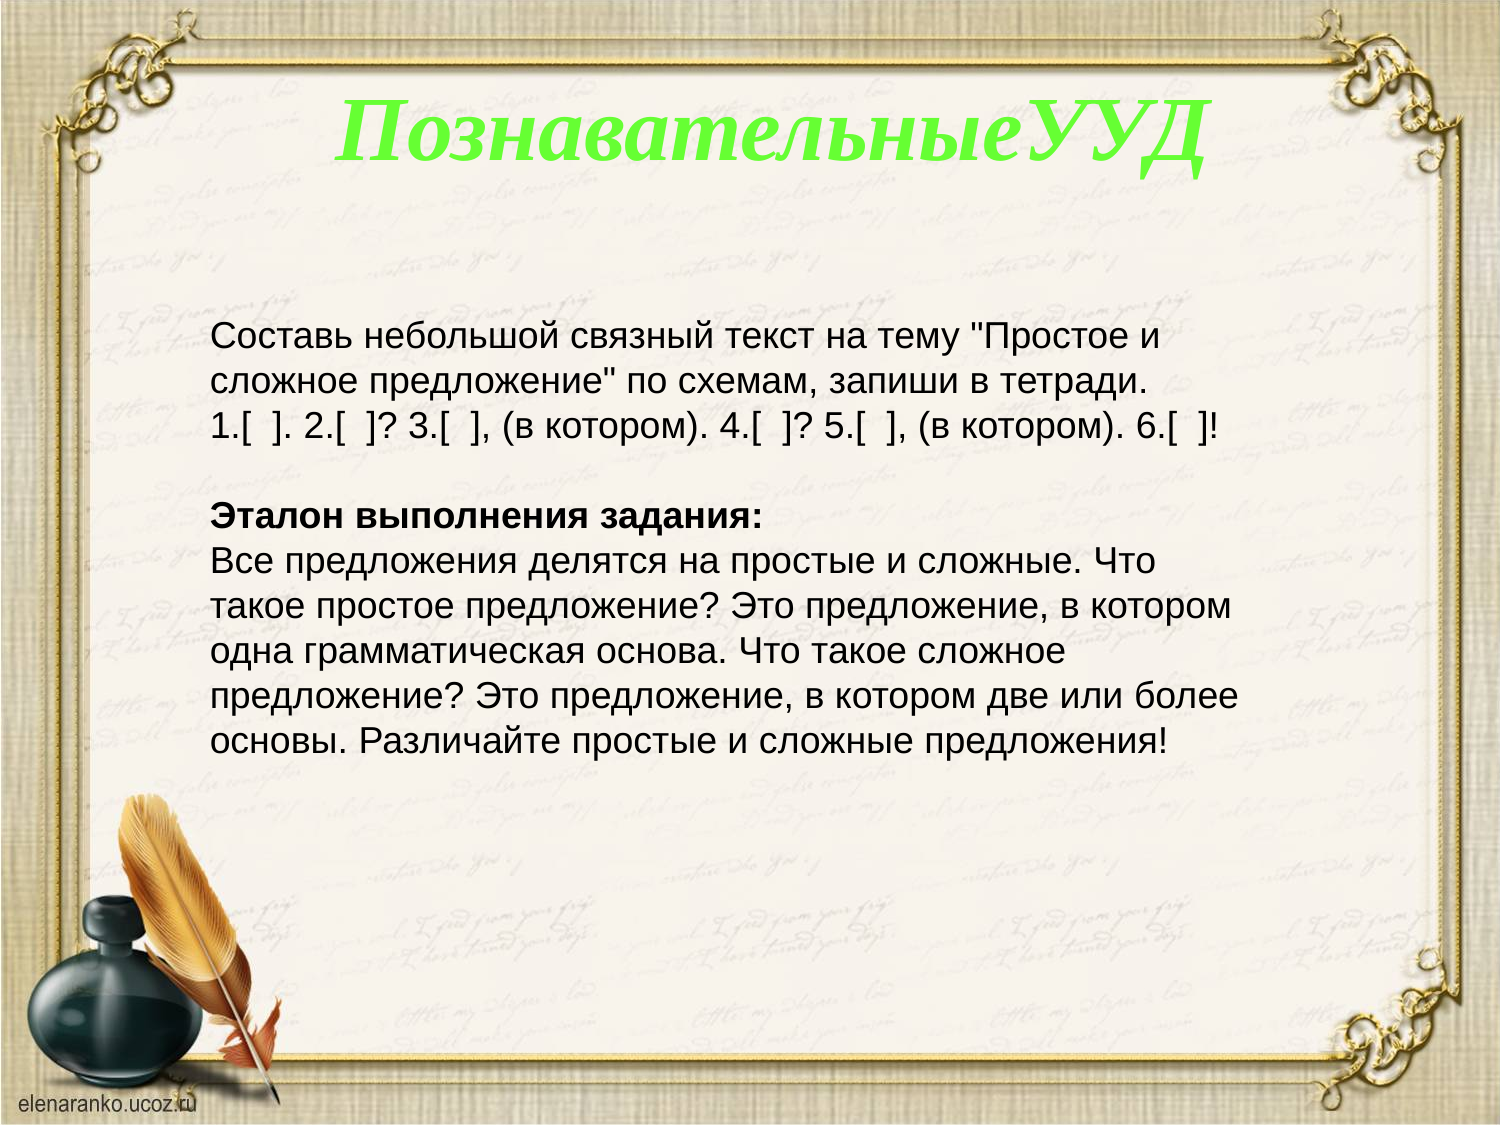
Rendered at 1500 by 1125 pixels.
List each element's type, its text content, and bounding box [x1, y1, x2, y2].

title ПознавательныеУУД [206, 113, 1317, 244]
picture [0, 0, 1500, 1125]
text_box Составь небольшой связный текст на тему "Простое и сложное предложение" по схемам, запиши в тетради. 1.[ ]. 2.[ ]? 3.[ ], (в котором). 4.[ ]? 5.[ ], (в котором). 6.[ ]! Эталон выполнения задания: Все предложения делятся на простые и сложные. Что такое простое предложение? Это предложение, в котором одна грамматическая основа. Что такое сложное предложение? Это предложение, в котором две или более основы. Различайте простые и сложные предложения! [194, 303, 1270, 769]
